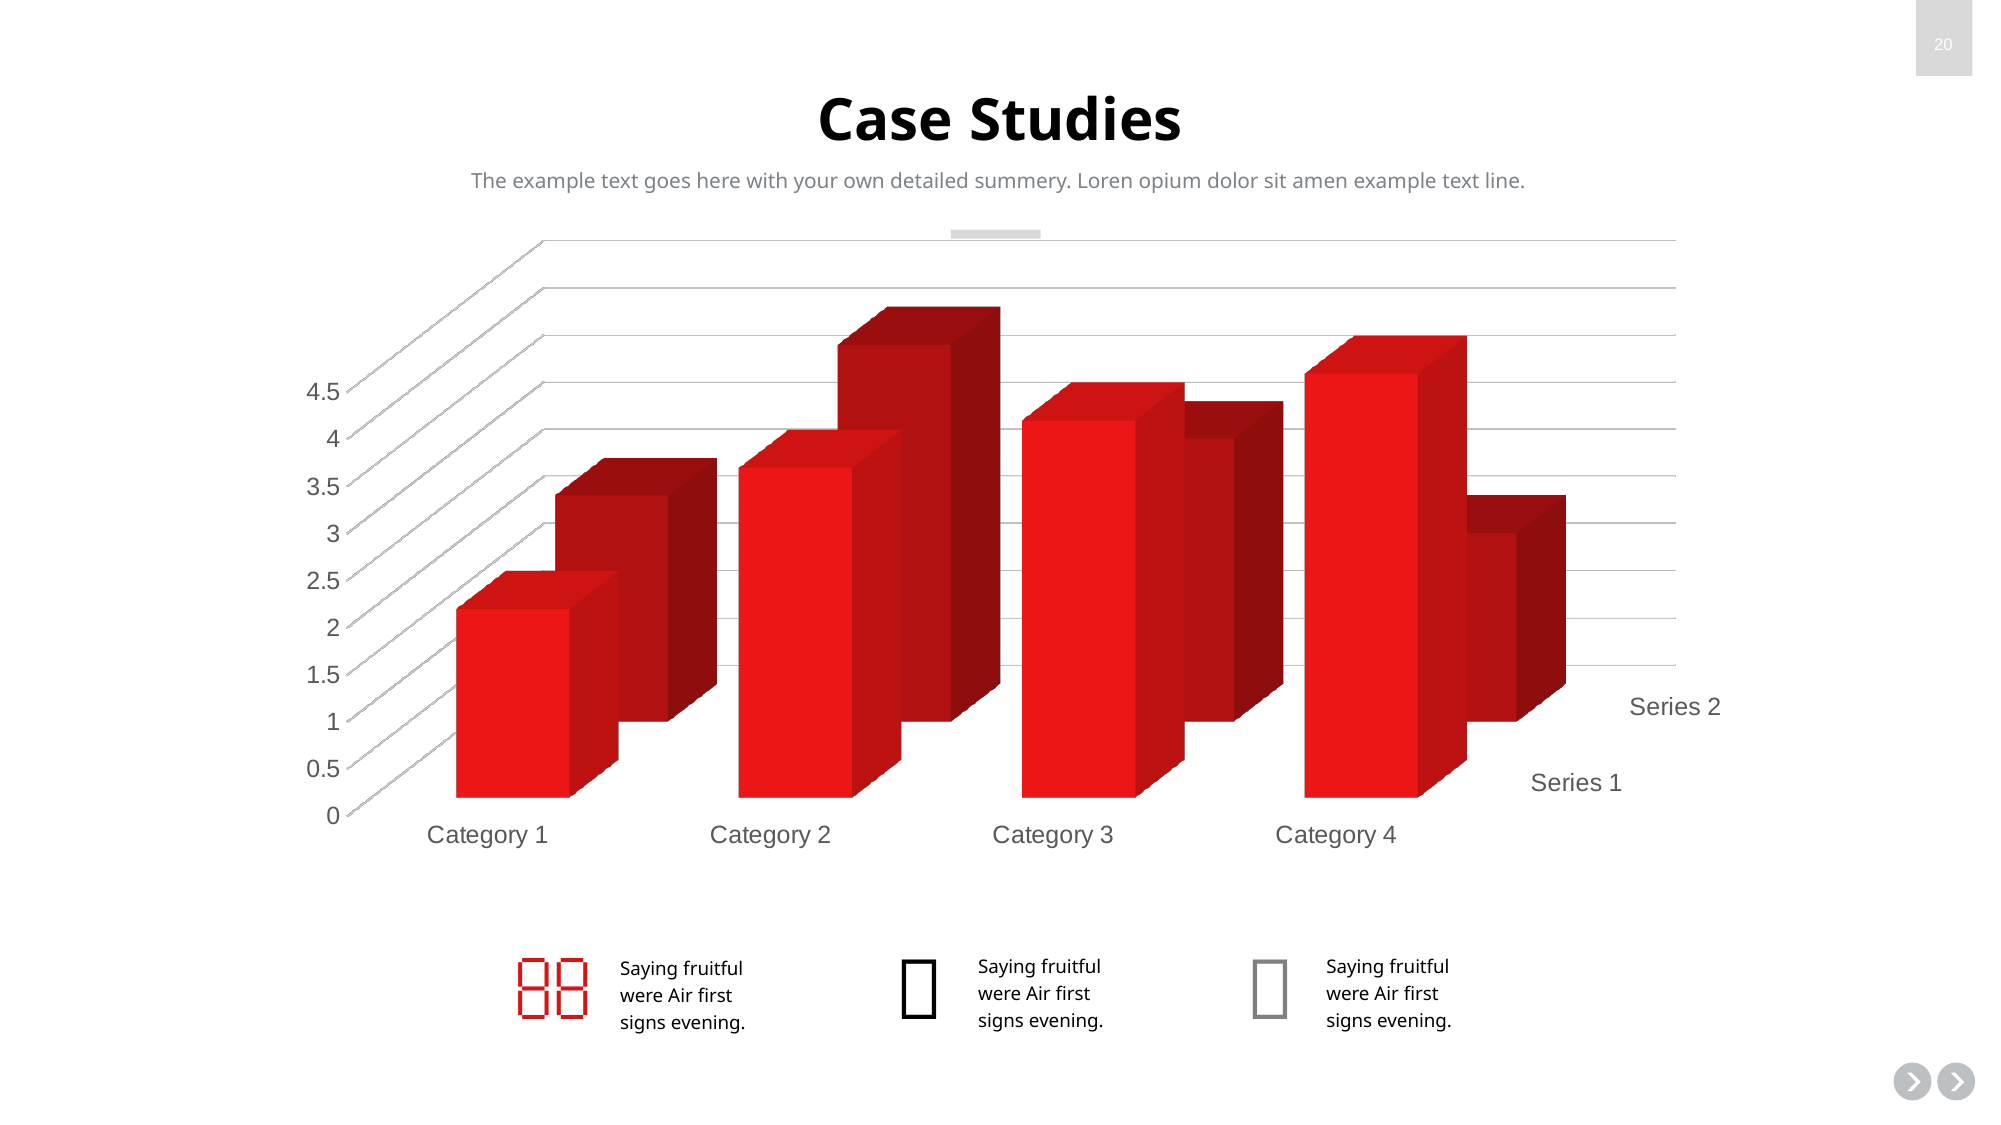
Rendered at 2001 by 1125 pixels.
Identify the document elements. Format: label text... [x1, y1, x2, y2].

title Case Studies [137, 80, 1863, 163]
chart [268, 216, 1731, 949]
text_box The example text goes here with your own detailed summery. Loren opium dolor sit amen example text line. [406, 160, 1591, 201]
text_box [496, 949, 1504, 1044]
